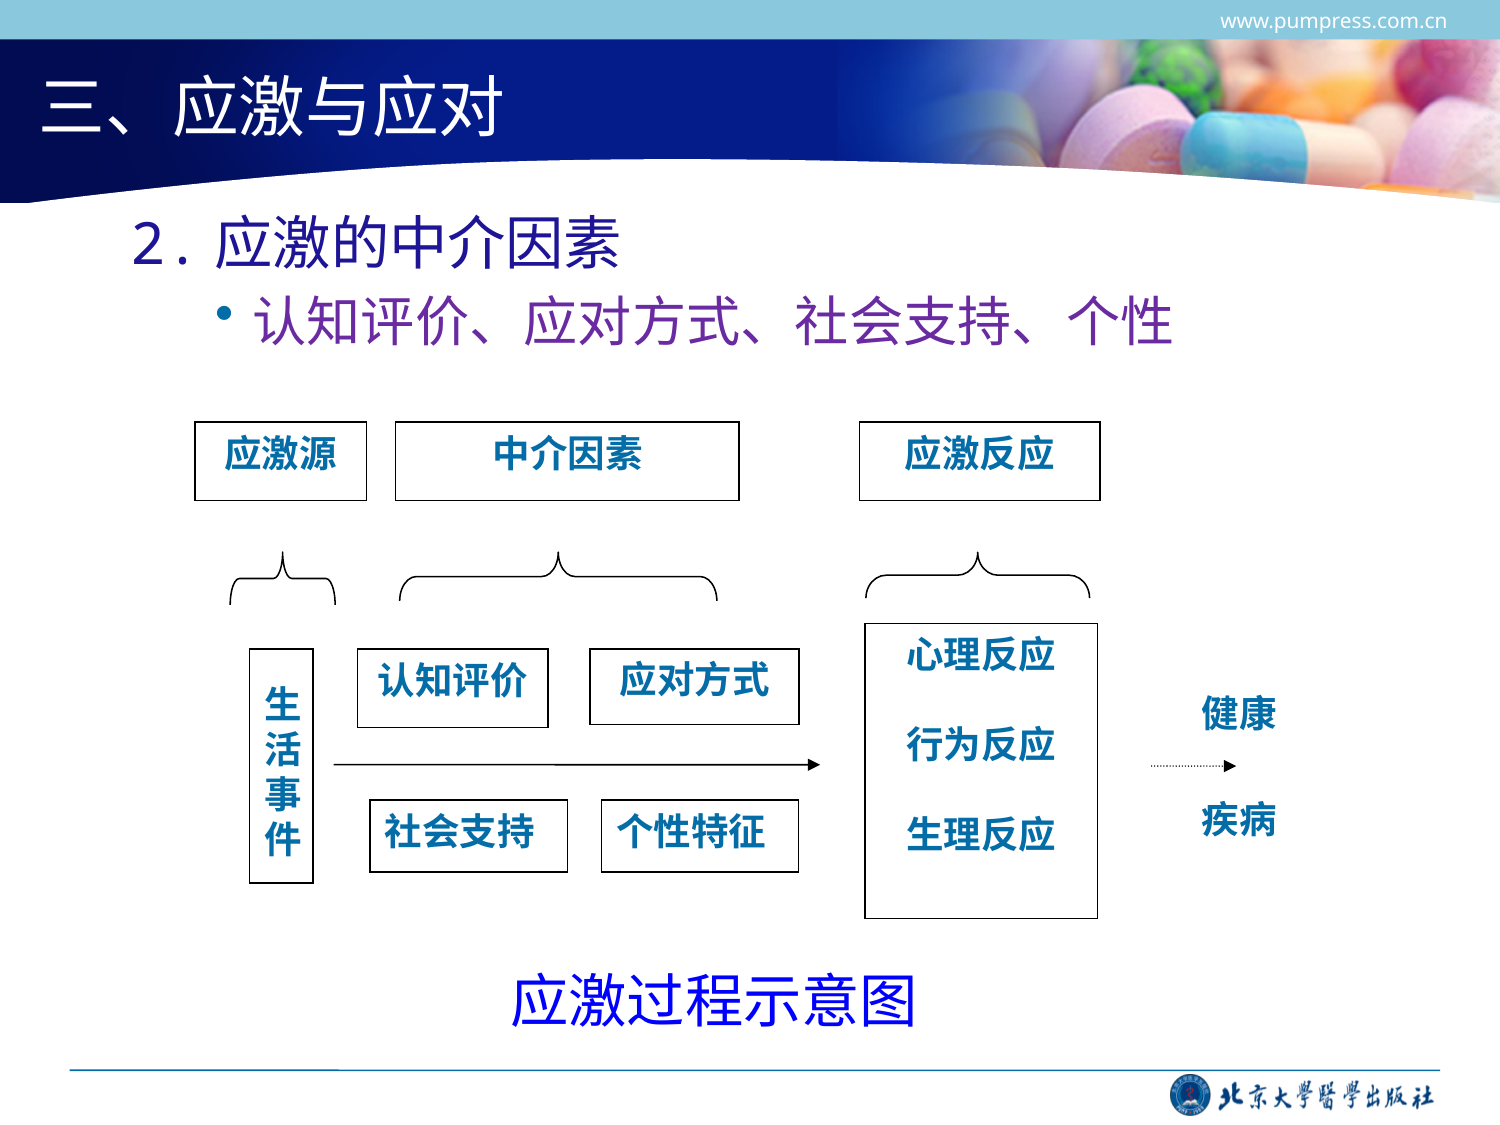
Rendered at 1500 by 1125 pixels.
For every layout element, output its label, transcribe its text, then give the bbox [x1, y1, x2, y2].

list 2.应激的中介因素 认知评价、应对方式、社会支持、个性 [49, 198, 1463, 1026]
picture [1170, 1074, 1436, 1118]
picture [0, 40, 1500, 203]
title 三、应激与应对 [23, 58, 1349, 152]
slide_number www.pumpress.com.cn [1024, 0, 1463, 38]
text_box 应激过程示意图 [495, 956, 933, 1041]
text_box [194, 421, 1336, 919]
